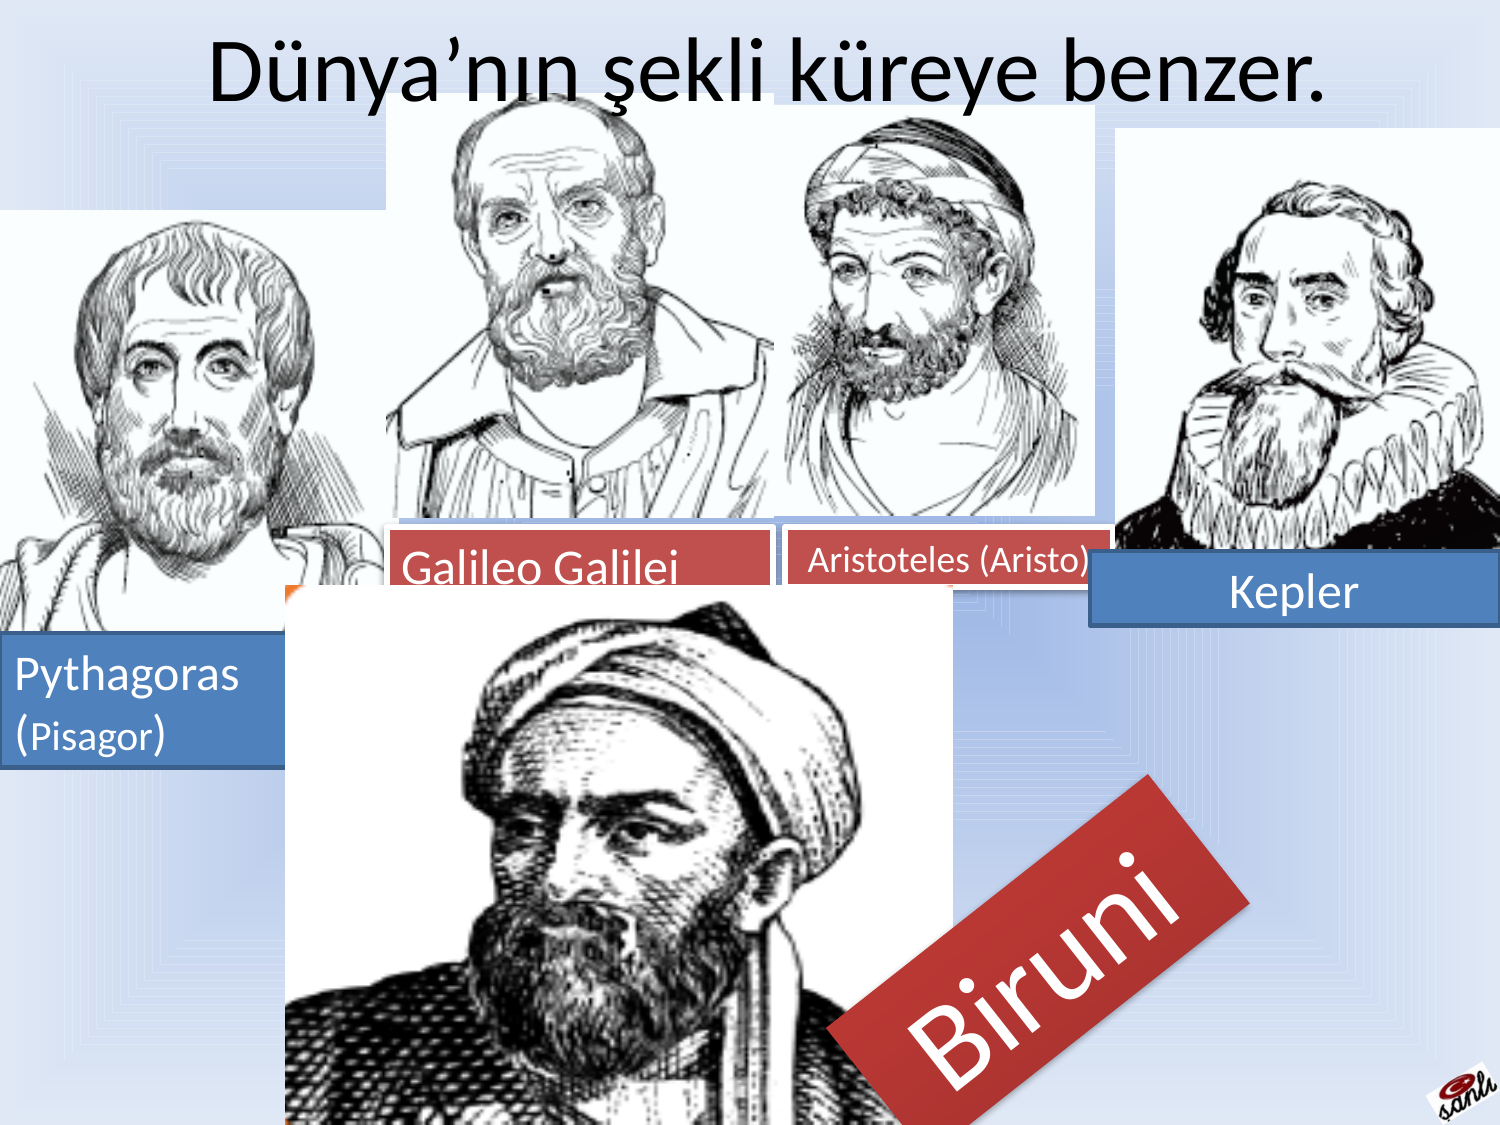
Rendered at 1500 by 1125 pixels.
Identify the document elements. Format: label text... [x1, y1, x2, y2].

picture [1115, 128, 1500, 558]
picture [1426, 1062, 1499, 1124]
text_box Pythagoras (Pisagor) [0, 676, 280, 770]
text_box Aristoteles (Aristo) [782, 524, 1110, 590]
text_box Biruni [957, 774, 1250, 1125]
text_box Galileo Galilei (Galileo Galile) [402, 525, 776, 584]
picture [0, 93, 1095, 1125]
text_box Kepler [1088, 549, 1500, 628]
text_box Dünya’nın şekli küreye benzer. [93, 0, 1444, 129]
